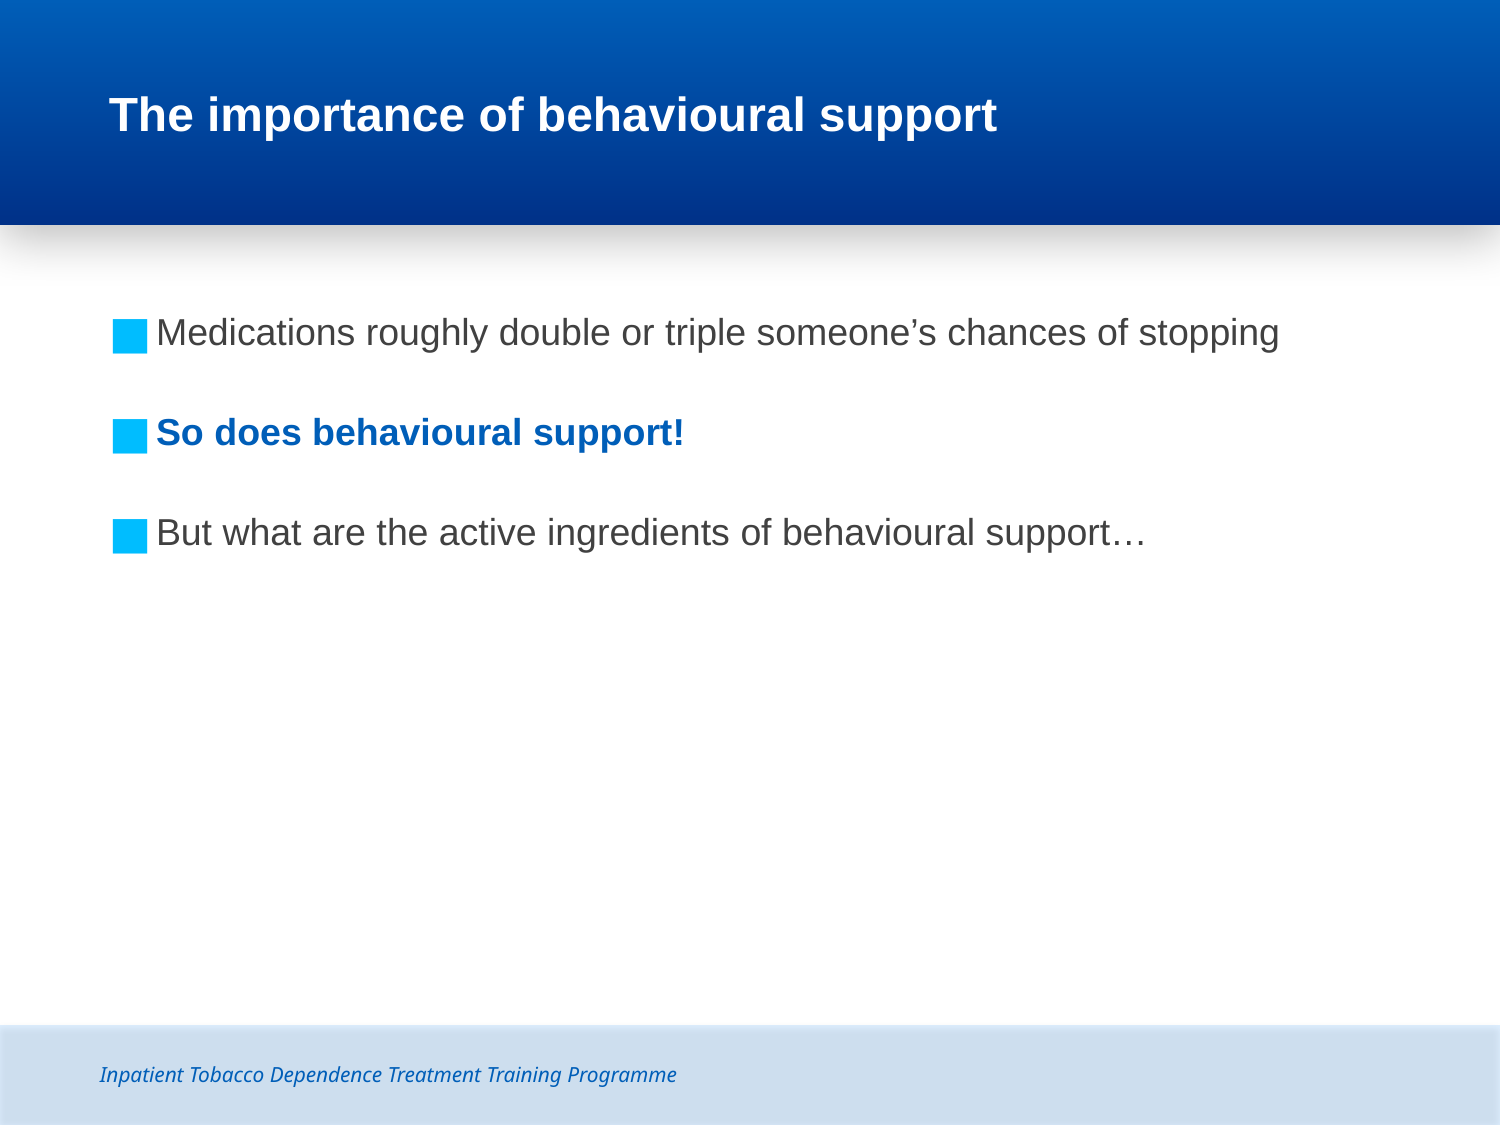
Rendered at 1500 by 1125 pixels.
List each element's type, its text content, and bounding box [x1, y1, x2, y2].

list Medications roughly double or triple someone’s chances of stopping So does behavioural support! But what are the active ingredients of behavioural support… [93, 287, 1401, 976]
text_box Inpatient Tobacco Dependence Treatment Training Programme [84, 1043, 790, 1104]
title The importance of behavioural support [93, 24, 1401, 201]
